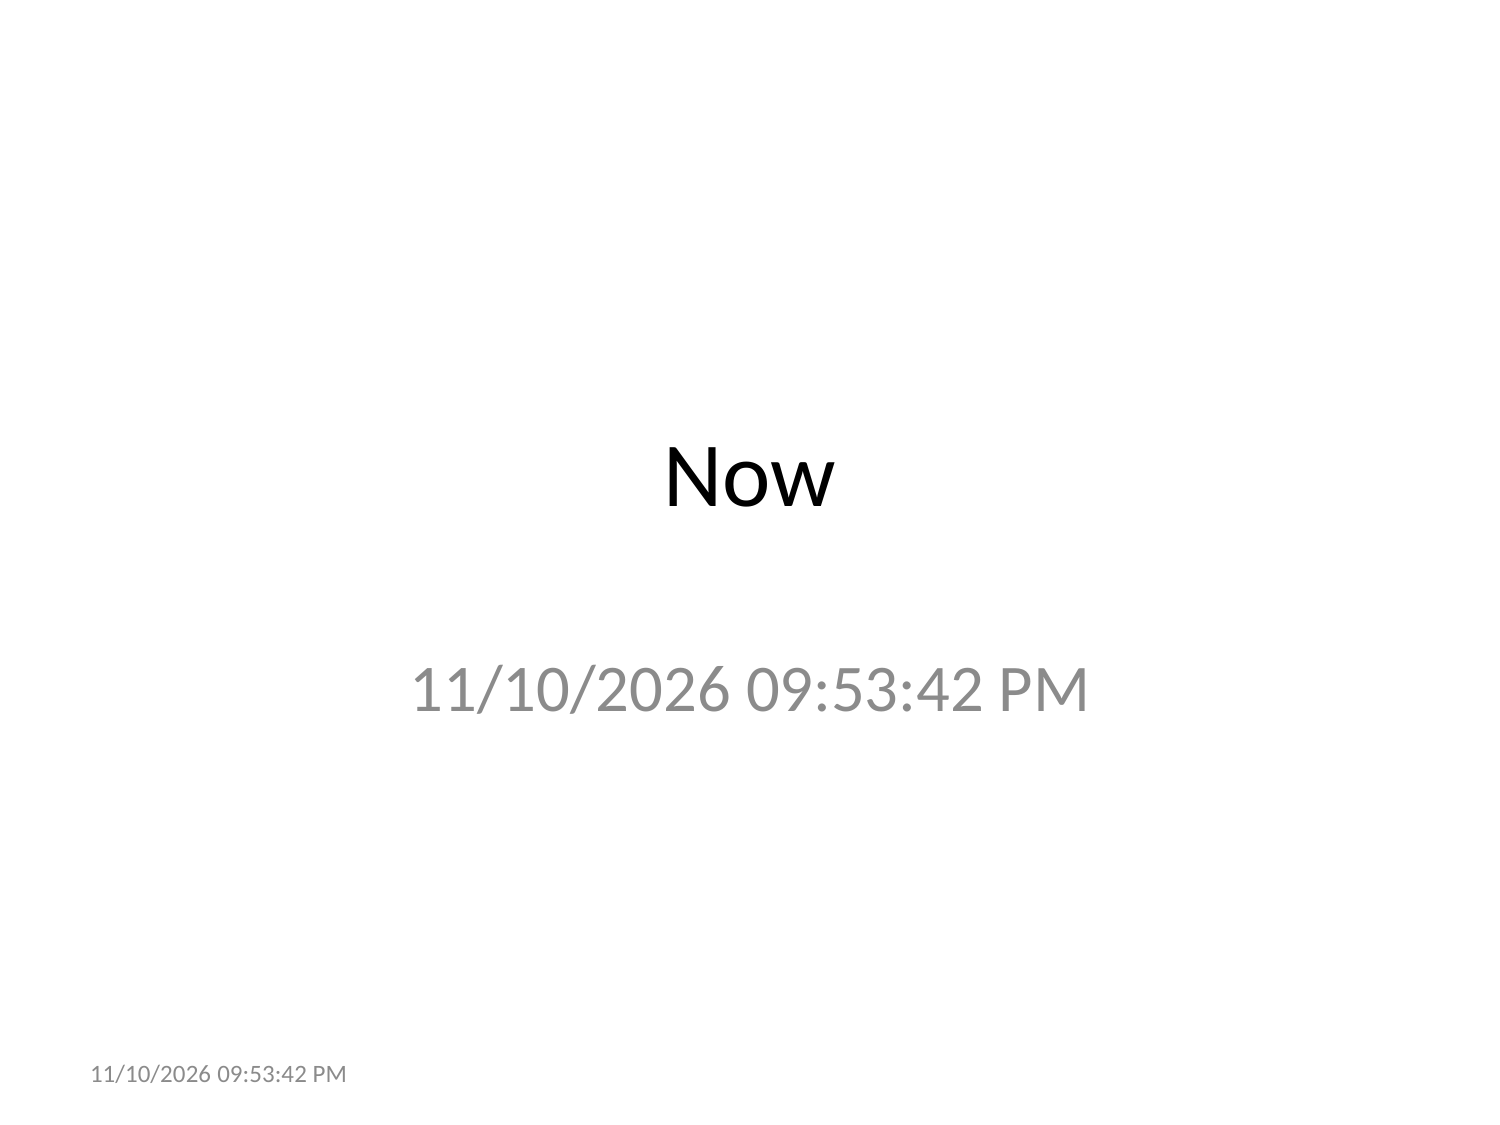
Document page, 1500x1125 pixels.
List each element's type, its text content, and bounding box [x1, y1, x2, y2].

title Now [112, 349, 1388, 591]
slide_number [75, 1042, 425, 1103]
subtitle 2011-12-19 10:20:04 AM [225, 637, 1275, 925]
